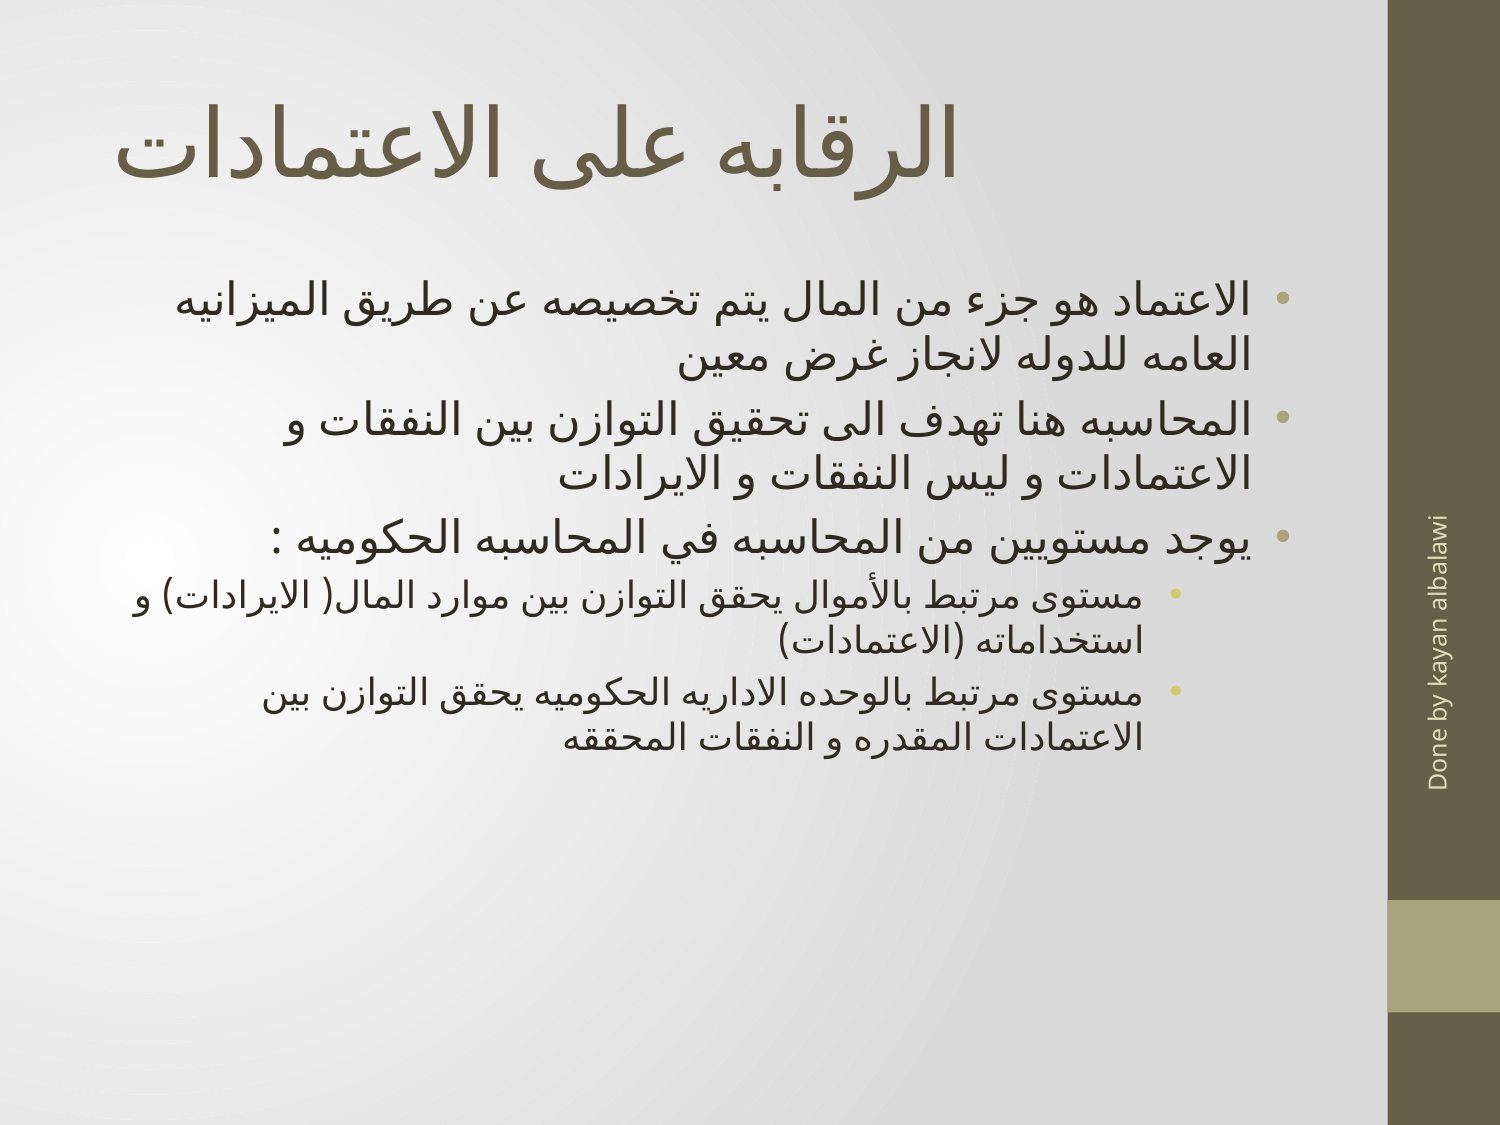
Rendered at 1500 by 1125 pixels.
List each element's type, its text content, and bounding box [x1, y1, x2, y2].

title الرقابه على الاعتمادات [75, 45, 1325, 233]
footer Done by kayan albalawi [1408, 500, 1469, 889]
list الاعتماد هو جزء من المال يتم تخصيصه عن طريق الميزانيه العامه للدوله لانجاز غرض معين المحاسبه هنا تهدف الى تحقيق التوازن بين النفقات و الاعتمادات و ليس النفقات و الايرادات يوجد مستويين من المحاسبه في المحاسبه الحكوميه : مستوى مرتبط بالأموال يحقق التوازن بين موارد المال( الايرادات) و استخداماته (الاعتمادات) مستوى مرتبط بالوحده الاداريه الحكوميه يحقق التوازن بين الاعتمادات المقدره و النفقات المحققه [75, 262, 1325, 1050]
